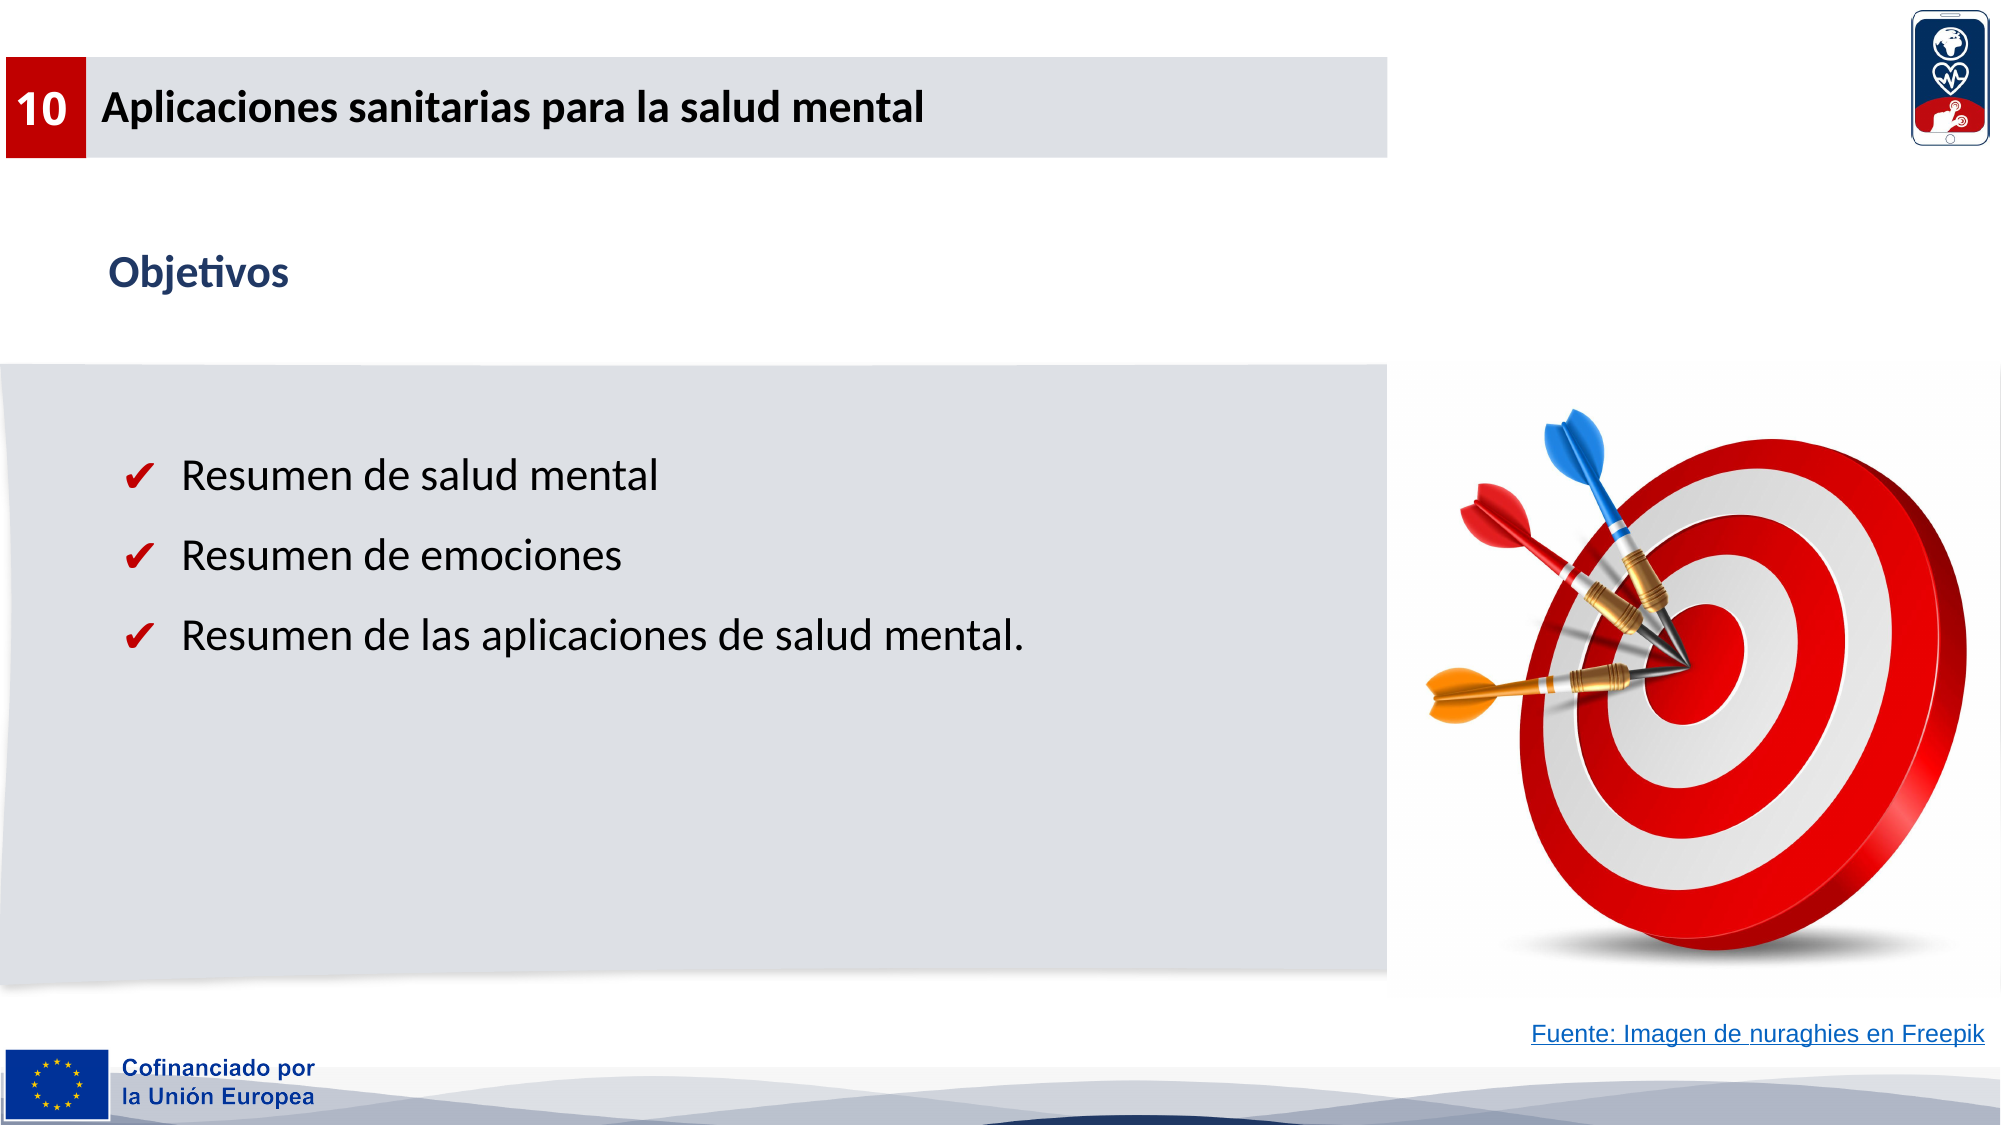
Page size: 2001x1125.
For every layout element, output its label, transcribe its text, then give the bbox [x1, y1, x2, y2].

text_box Aplicaciones sanitarias para la salud mental [86, 57, 1388, 158]
title Objetivos [93, 221, 1819, 324]
picture [1387, 361, 2000, 998]
text_box Fuente: Imagen de nuraghies en Freepik [1363, 1009, 2000, 1055]
list Resumen de salud mental Resumen de emociones Resumen de las aplicaciones de salud mental. [91, 437, 1382, 986]
text_box [6, 143, 87, 159]
text_box [6, 57, 86, 72]
picture [0, 1044, 2001, 1125]
picture [1911, 10, 1990, 146]
text_box 10 [0, 72, 92, 143]
